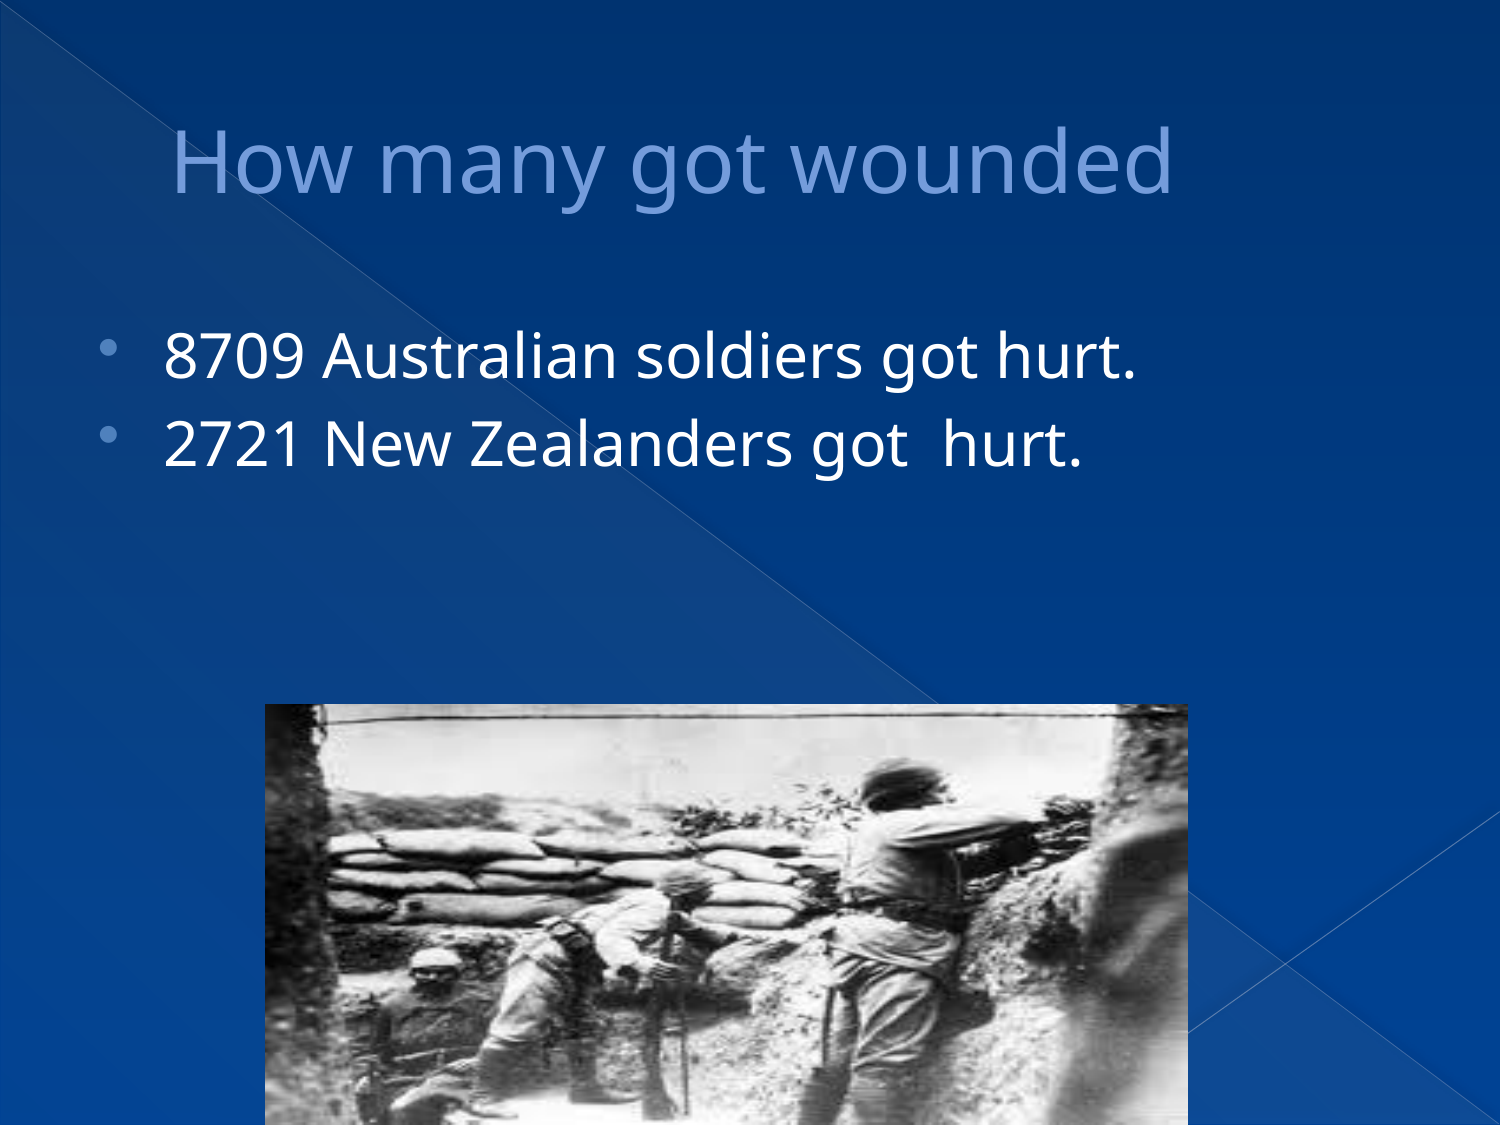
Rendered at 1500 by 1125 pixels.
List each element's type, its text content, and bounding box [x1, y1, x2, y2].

picture [265, 703, 1188, 1125]
title How many got wounded [75, 43, 1425, 274]
list 8709 Australian soldiers got hurt. 2721 New Zealanders got hurt. [75, 308, 1425, 1059]
